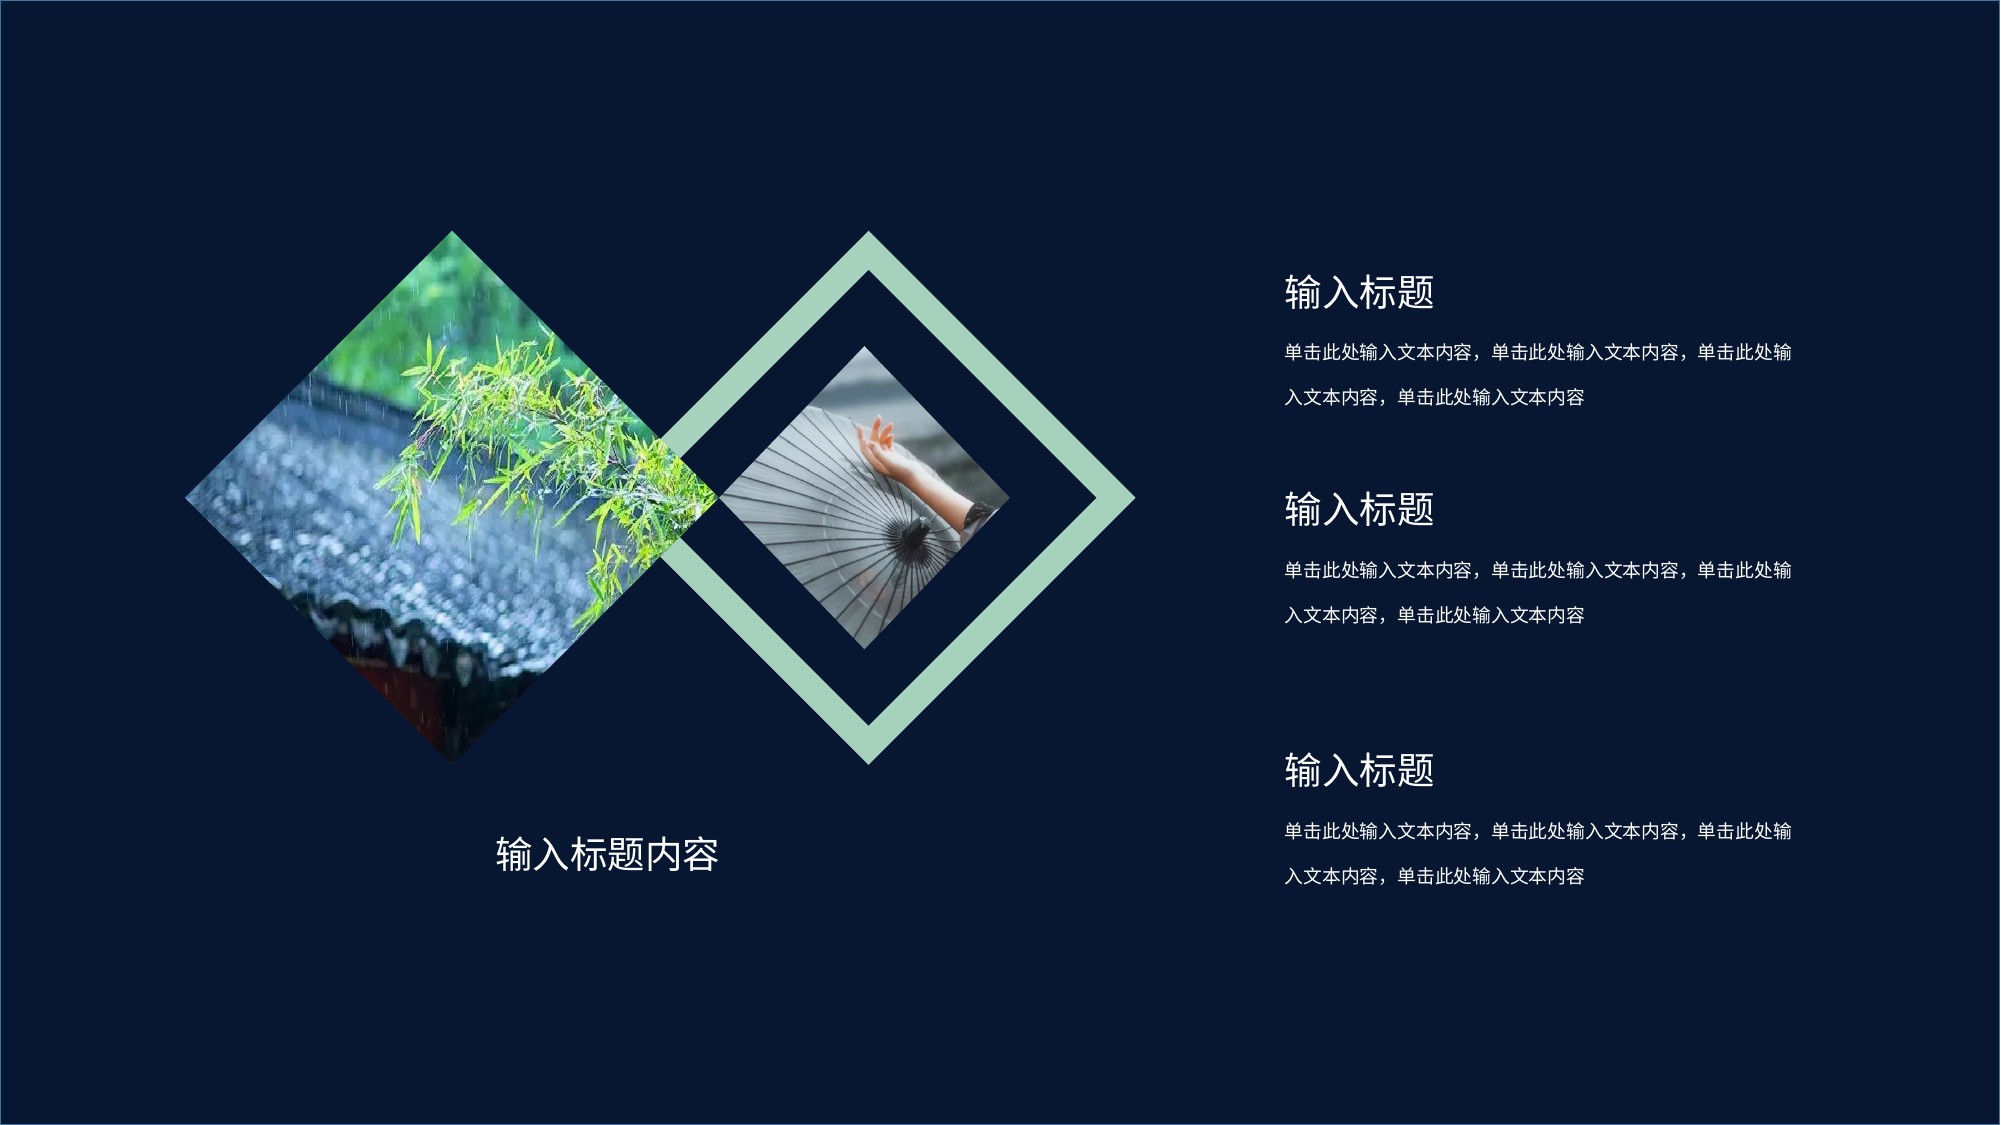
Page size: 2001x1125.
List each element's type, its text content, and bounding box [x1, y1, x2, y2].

text_box 输入标题 [1270, 266, 1488, 333]
text_box 输入标题 [1270, 483, 1488, 550]
text_box 输入标题 [1270, 744, 1488, 811]
text_box 单击此处输入文本内容，单击此处输入文本内容，单击此处输入文本内容，单击此处输入文本内容 [1270, 528, 1815, 634]
text_box [0, 0, 2000, 1125]
text_box 输入标题内容 [480, 828, 831, 895]
text_box 单击此处输入文本内容，单击此处输入文本内容，单击此处输入文本内容，单击此处输入文本内容 [1270, 789, 1815, 895]
text_box [660, 229, 1138, 767]
text_box 单击此处输入文本内容，单击此处输入文本内容，单击此处输入文本内容，单击此处输入文本内容 [1270, 311, 1815, 416]
text_box [183, 229, 721, 767]
text_box [719, 344, 1012, 651]
